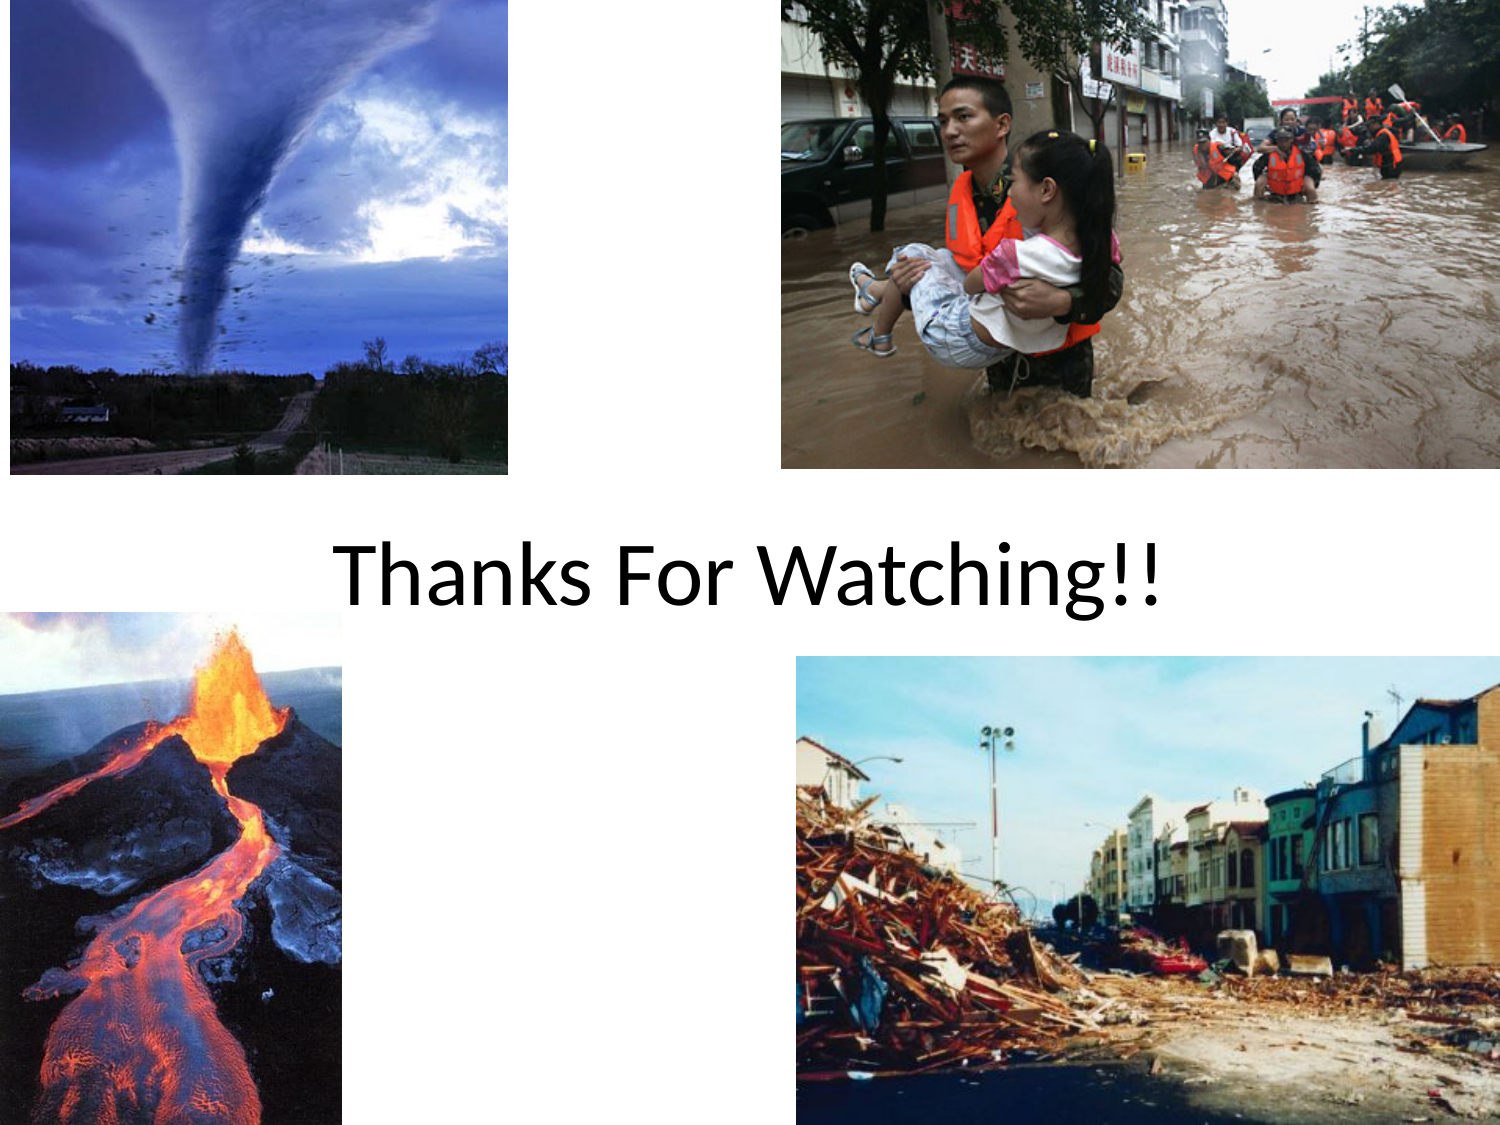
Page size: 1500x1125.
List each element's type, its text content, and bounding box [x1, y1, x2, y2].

title Thanks For Watching!! [75, 312, 1425, 825]
picture [780, 0, 1500, 469]
picture [0, 612, 343, 1125]
picture [10, 0, 509, 476]
picture [796, 655, 1500, 1125]
